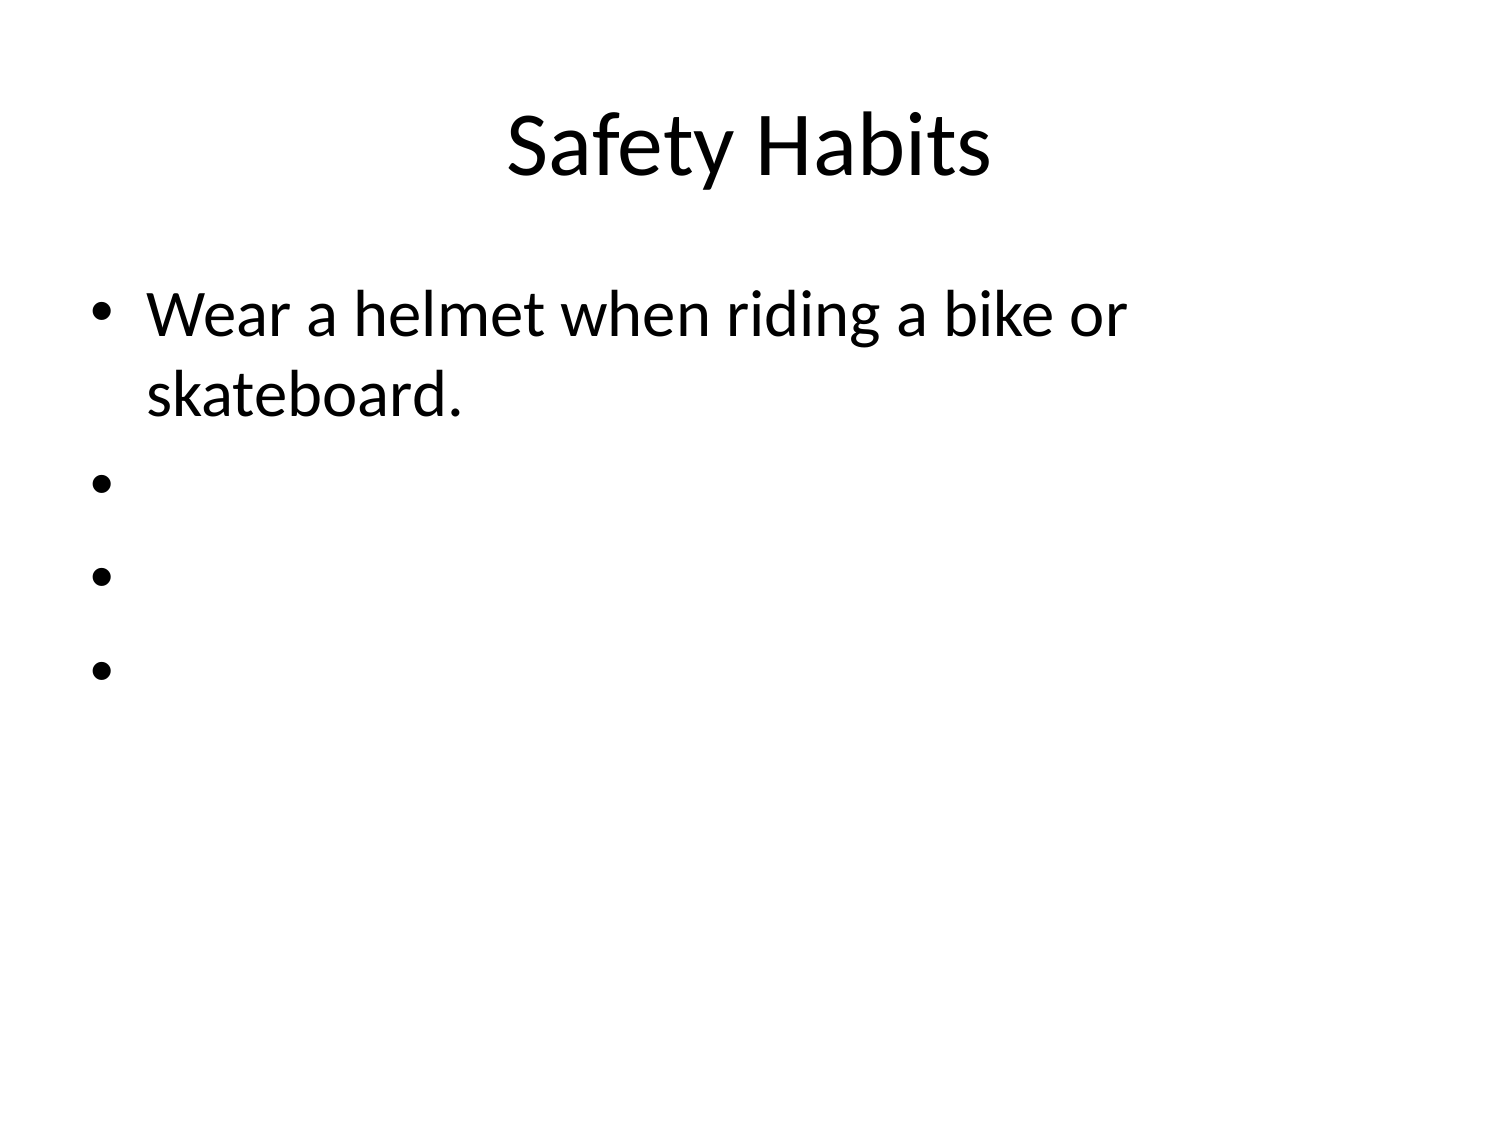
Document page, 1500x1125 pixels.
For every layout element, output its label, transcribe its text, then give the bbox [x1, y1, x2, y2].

title Safety Habits [75, 45, 1425, 233]
list Wear a helmet when riding a bike or skateboard. [75, 262, 1425, 1005]
